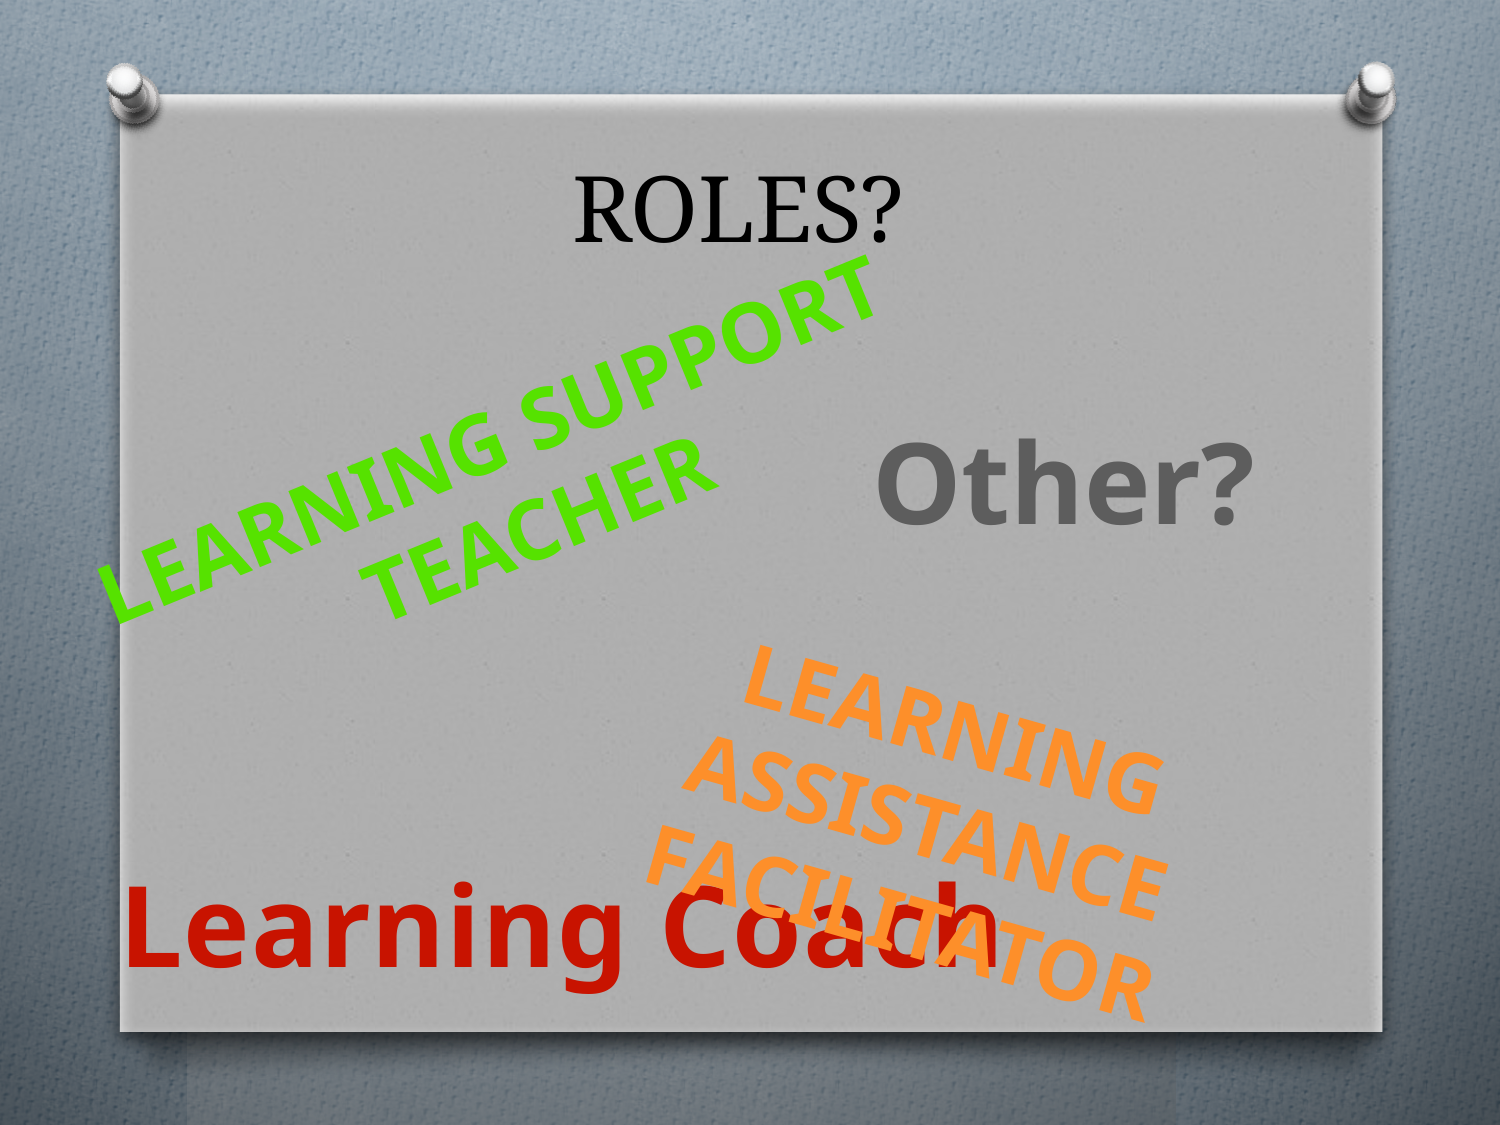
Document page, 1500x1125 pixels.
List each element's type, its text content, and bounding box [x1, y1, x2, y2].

picture [1317, 35, 1439, 156]
text_box Learning assistance facilitator [475, 556, 1382, 1092]
text_box Learning support teacher [65, 210, 969, 749]
text_box Learning Coach [104, 847, 962, 998]
text_box Other? [857, 404, 1271, 555]
title ROLES? [167, 107, 1310, 305]
picture [75, 29, 198, 153]
